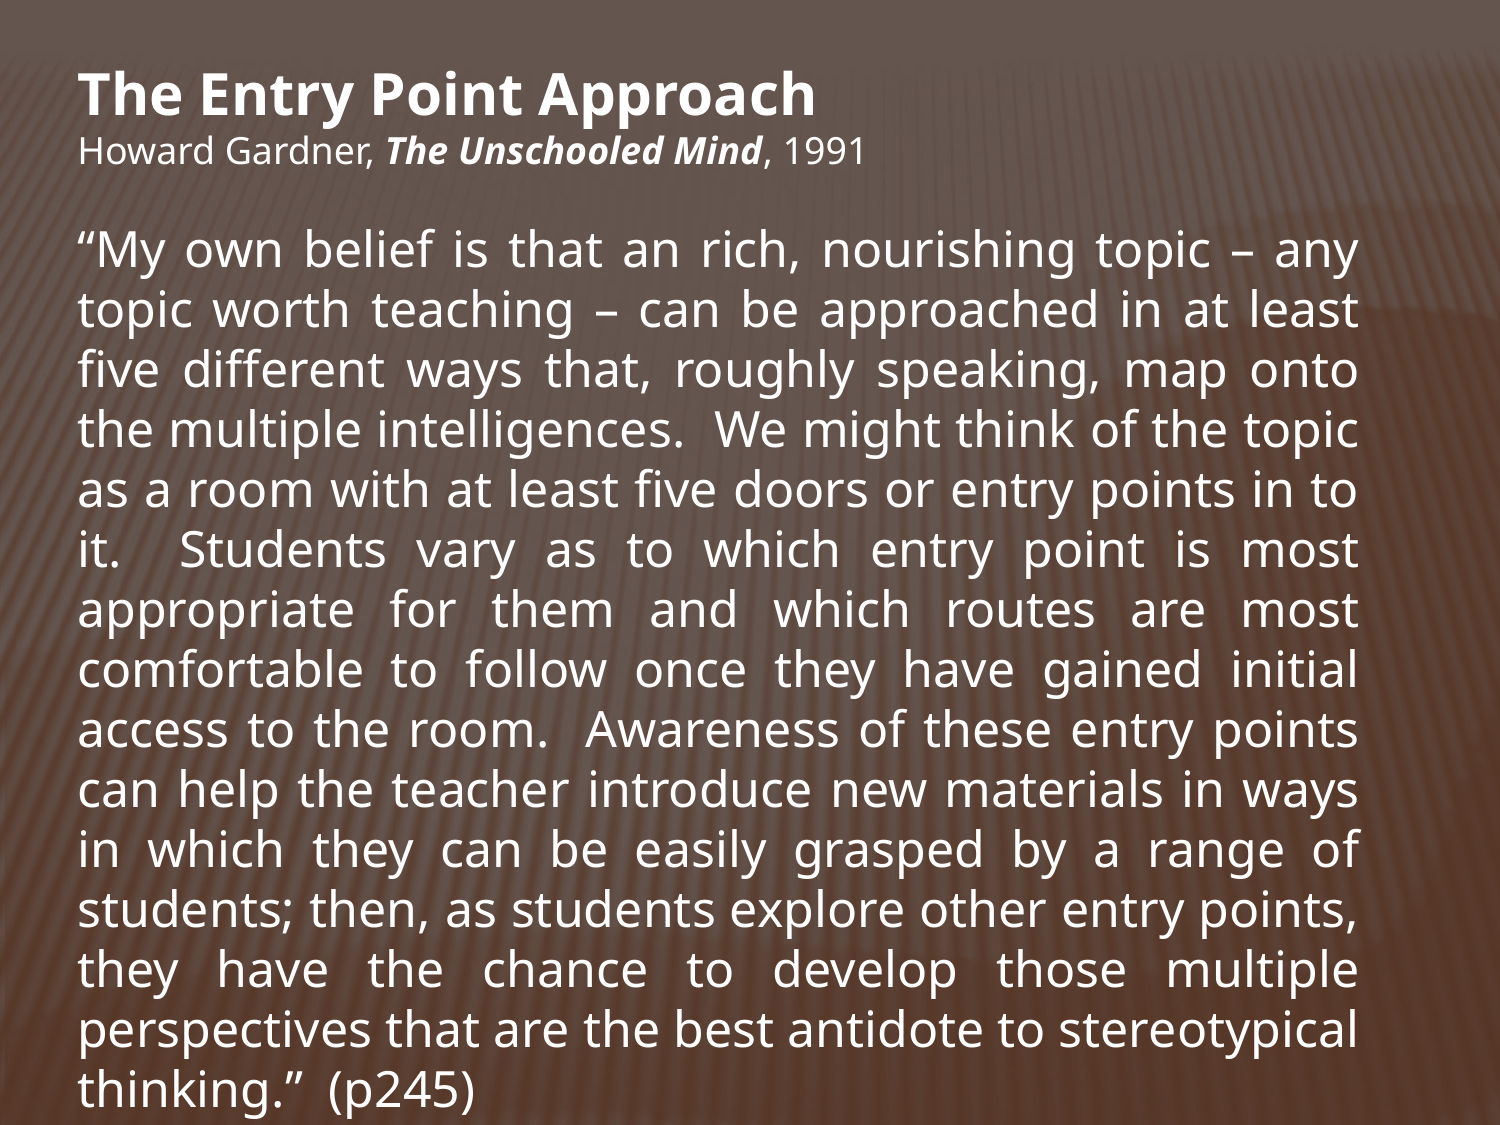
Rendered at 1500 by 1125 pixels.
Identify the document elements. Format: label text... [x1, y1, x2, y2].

text_box The Entry Point Approach Howard Gardner, The Unschooled Mind, 1991 “My own belief is that an rich, nourishing topic – any topic worth teaching – can be approached in at least five different ways that, roughly speaking, map onto the multiple intelligences. We might think of the topic as a room with at least five doors or entry points in to it. Students vary as to which entry point is most appropriate for them and which routes are most comfortable to follow once they have gained initial access to the room. Awareness of these entry points can help the teacher introduce new materials in ways in which they can be easily grasped by a range of students; then, as students explore other entry points, they have the chance to develop those multiple perspectives that are the best antidote to stereotypical thinking.” (p245) [62, 50, 1375, 1125]
